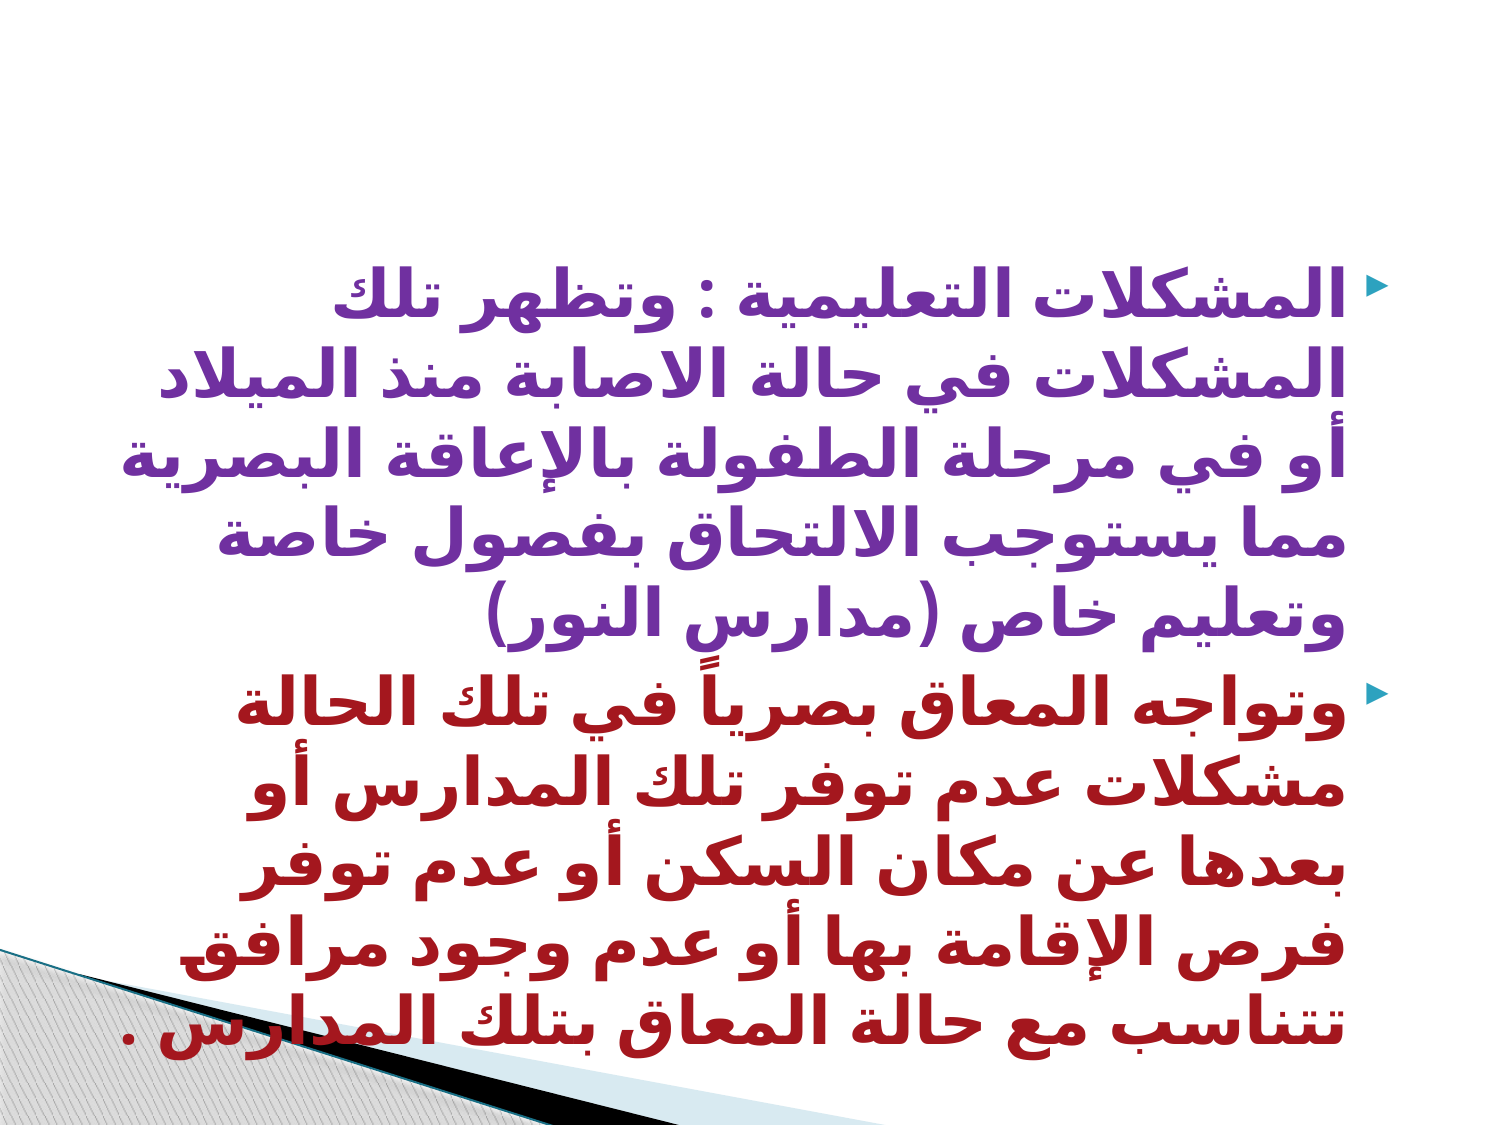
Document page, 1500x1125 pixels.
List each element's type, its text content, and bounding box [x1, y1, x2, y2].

list المشكلات التعليمية : وتظهر تلك المشكلات في حالة الاصابة منذ الميلاد أو في مرحلة الطفولة بالإعاقة البصرية مما يستوجب الالتحاق بفصول خاصة وتعليم خاص (مدارس النور) وتواجه المعاق بصرياً في تلك الحالة مشكلات عدم توفر تلك المدارس أو بعدها عن مكان السكن أو عدم توفر فرص الإقامة بها أو عدم وجود مرافق تتناسب مع حالة المعاق بتلك المدارس . [75, 243, 1425, 986]
